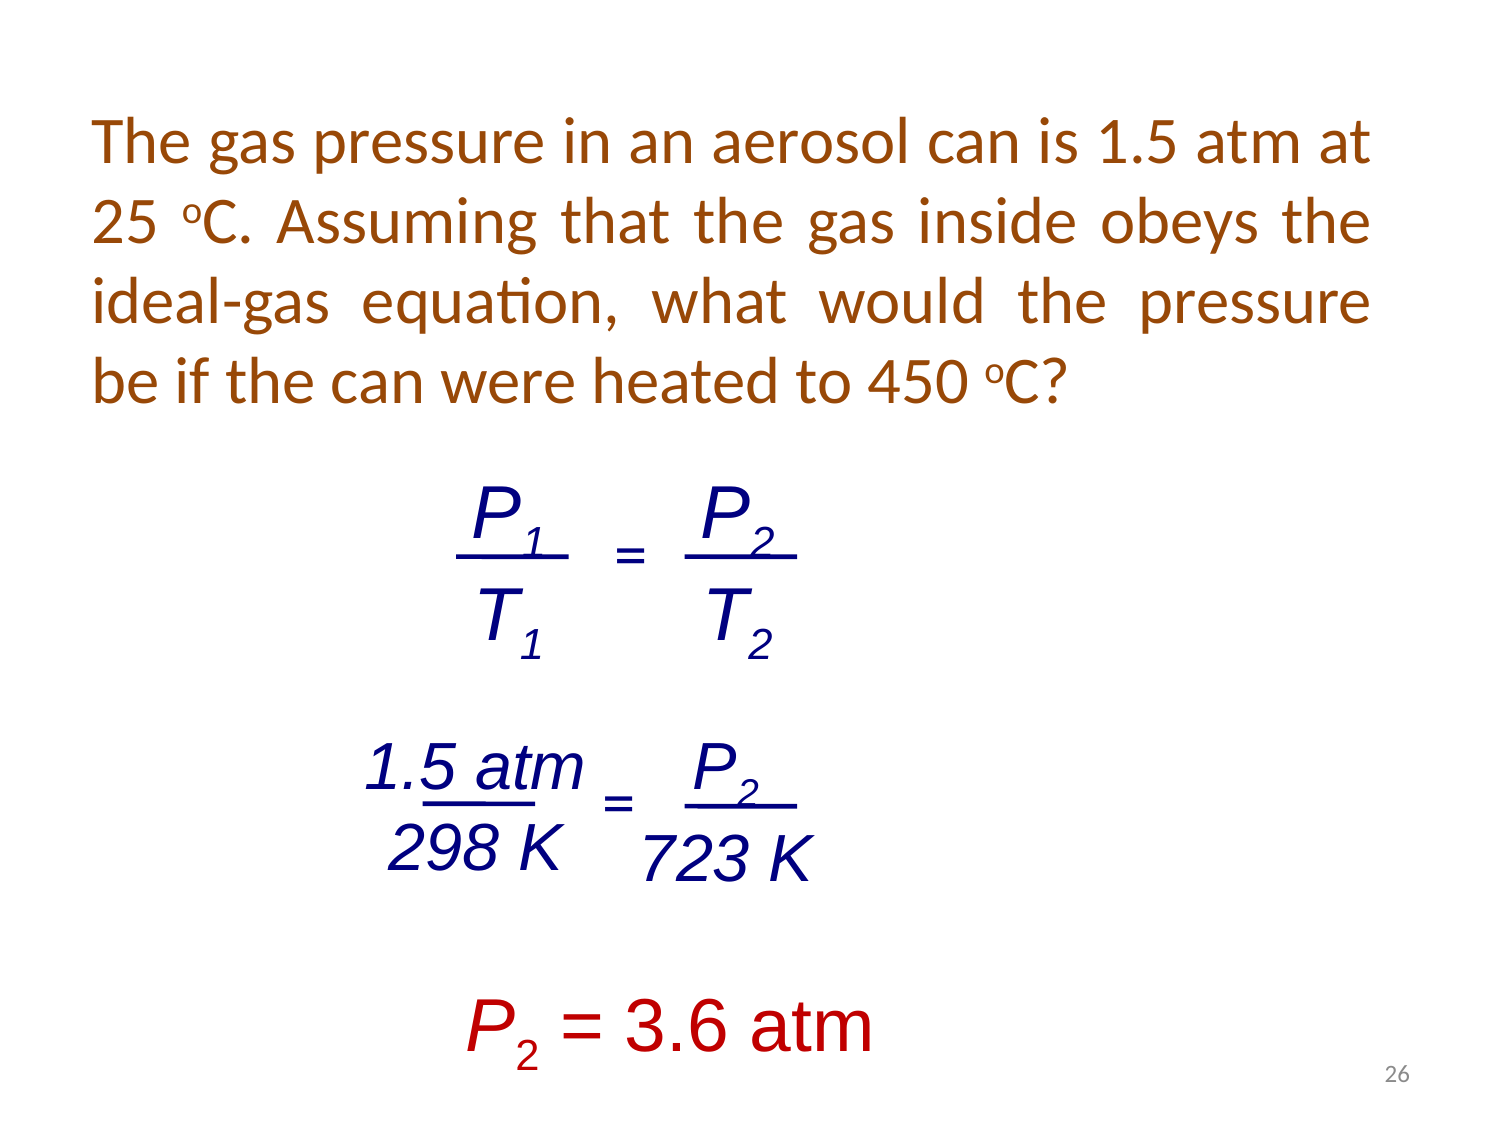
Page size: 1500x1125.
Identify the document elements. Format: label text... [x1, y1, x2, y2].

text_box The gas pressure in an aerosol can is 1.5 atm at 25 oC. Assuming that the gas inside obeys the ideal-gas equation, what would the pressure be if the can were heated to 450 oC? P2 = 3.6 atm [76, 89, 1388, 1087]
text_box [348, 715, 603, 894]
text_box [454, 455, 569, 654]
text_box = [608, 751, 617, 847]
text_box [622, 715, 830, 894]
text_box = [584, 503, 677, 599]
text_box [682, 455, 798, 654]
slide_number 26 [1074, 1042, 1425, 1103]
